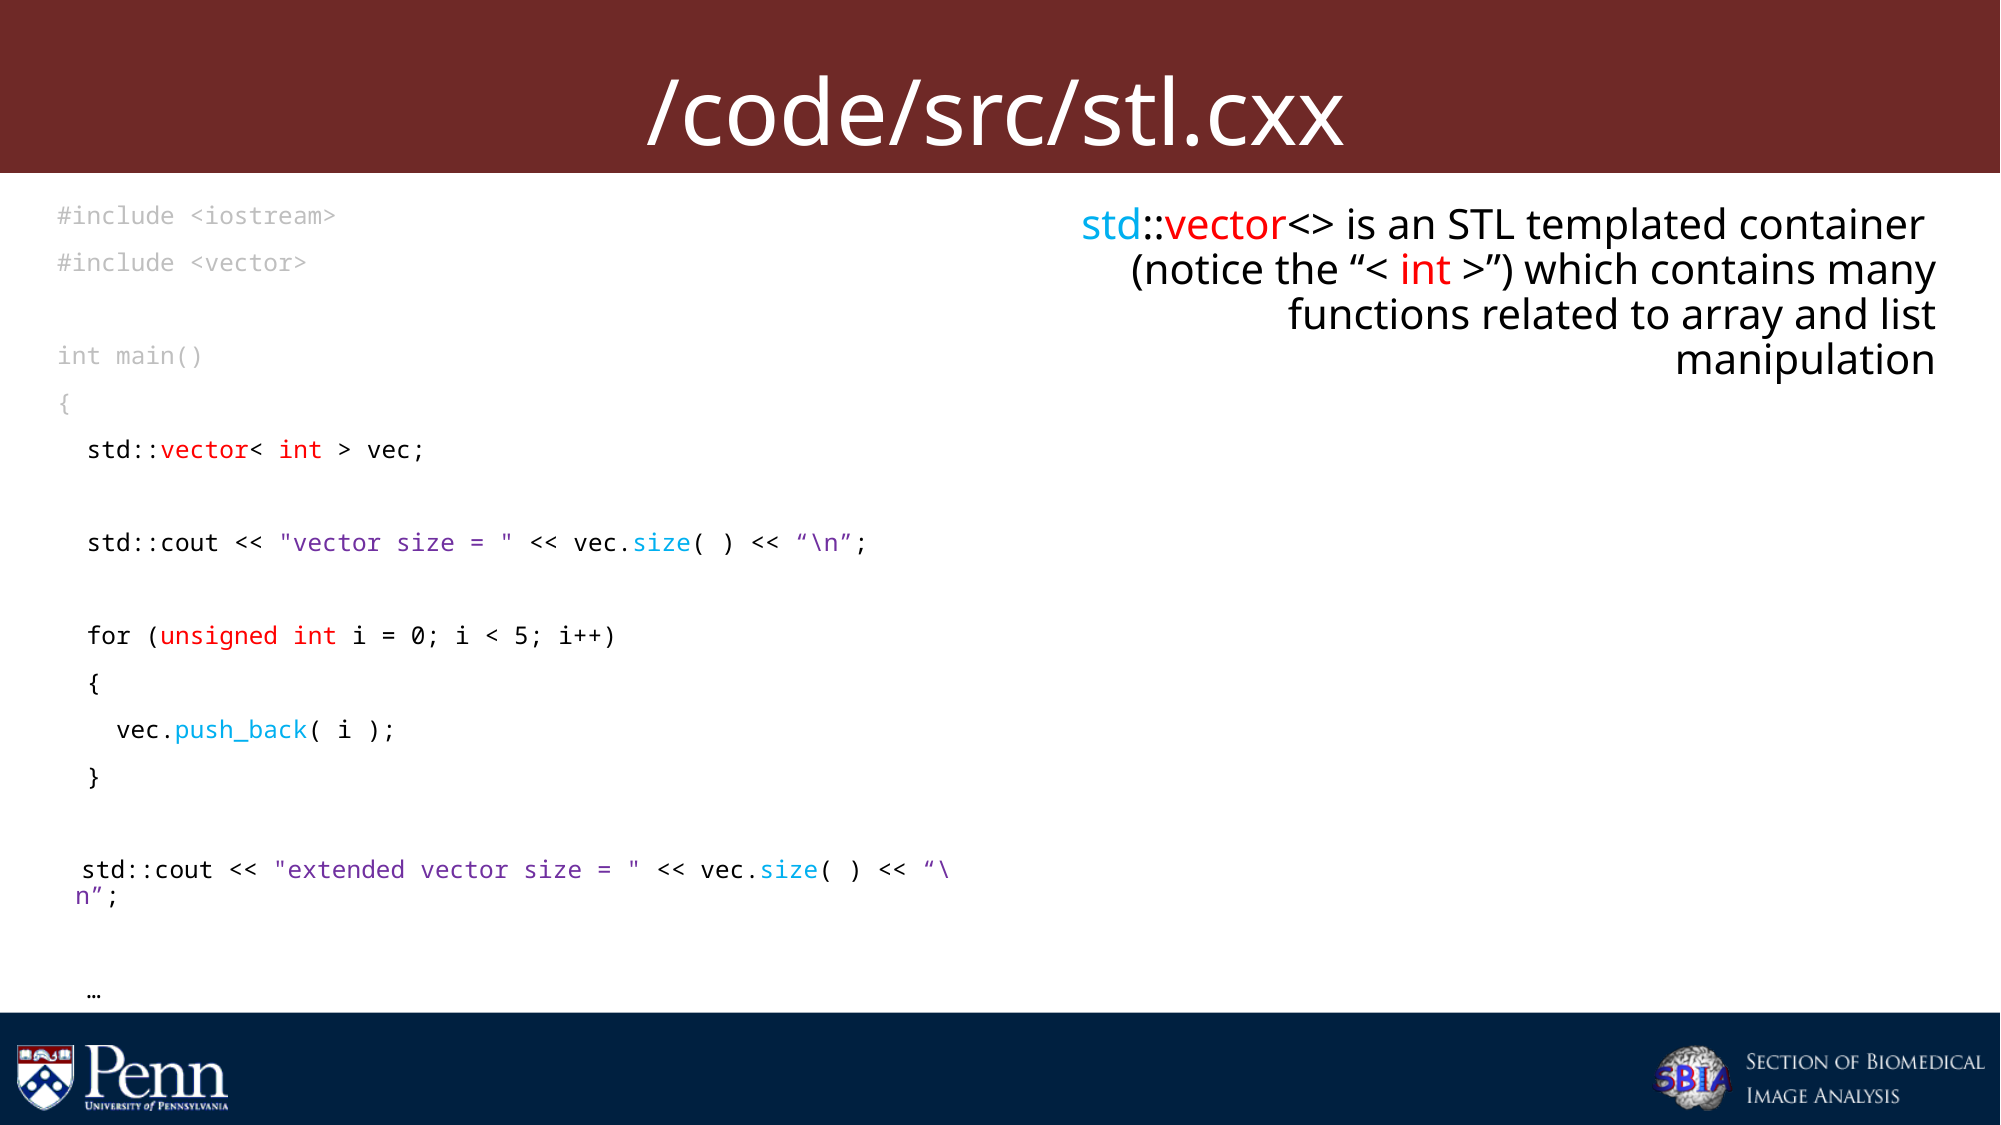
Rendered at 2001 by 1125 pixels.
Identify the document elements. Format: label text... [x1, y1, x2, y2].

title /code/src/stl.cxx [42, 0, 1952, 173]
list std::vector<> is an STL templated container (notice the “< int >”) which contains many functions related to array and list manipulation [1012, 195, 1952, 1014]
picture [17, 1045, 228, 1111]
picture [1652, 1044, 1985, 1112]
list #include <iostream> #include <vector> int main() { std::vector< int > vec; std::cout << "vector size = " << vec.size( ) << “\n”; for (unsigned int i = 0; i < 5; i++) { vec.push_back( i ); } std::cout << "extended vector size = " << vec.size( ) << “\n”; … [42, 195, 988, 1014]
